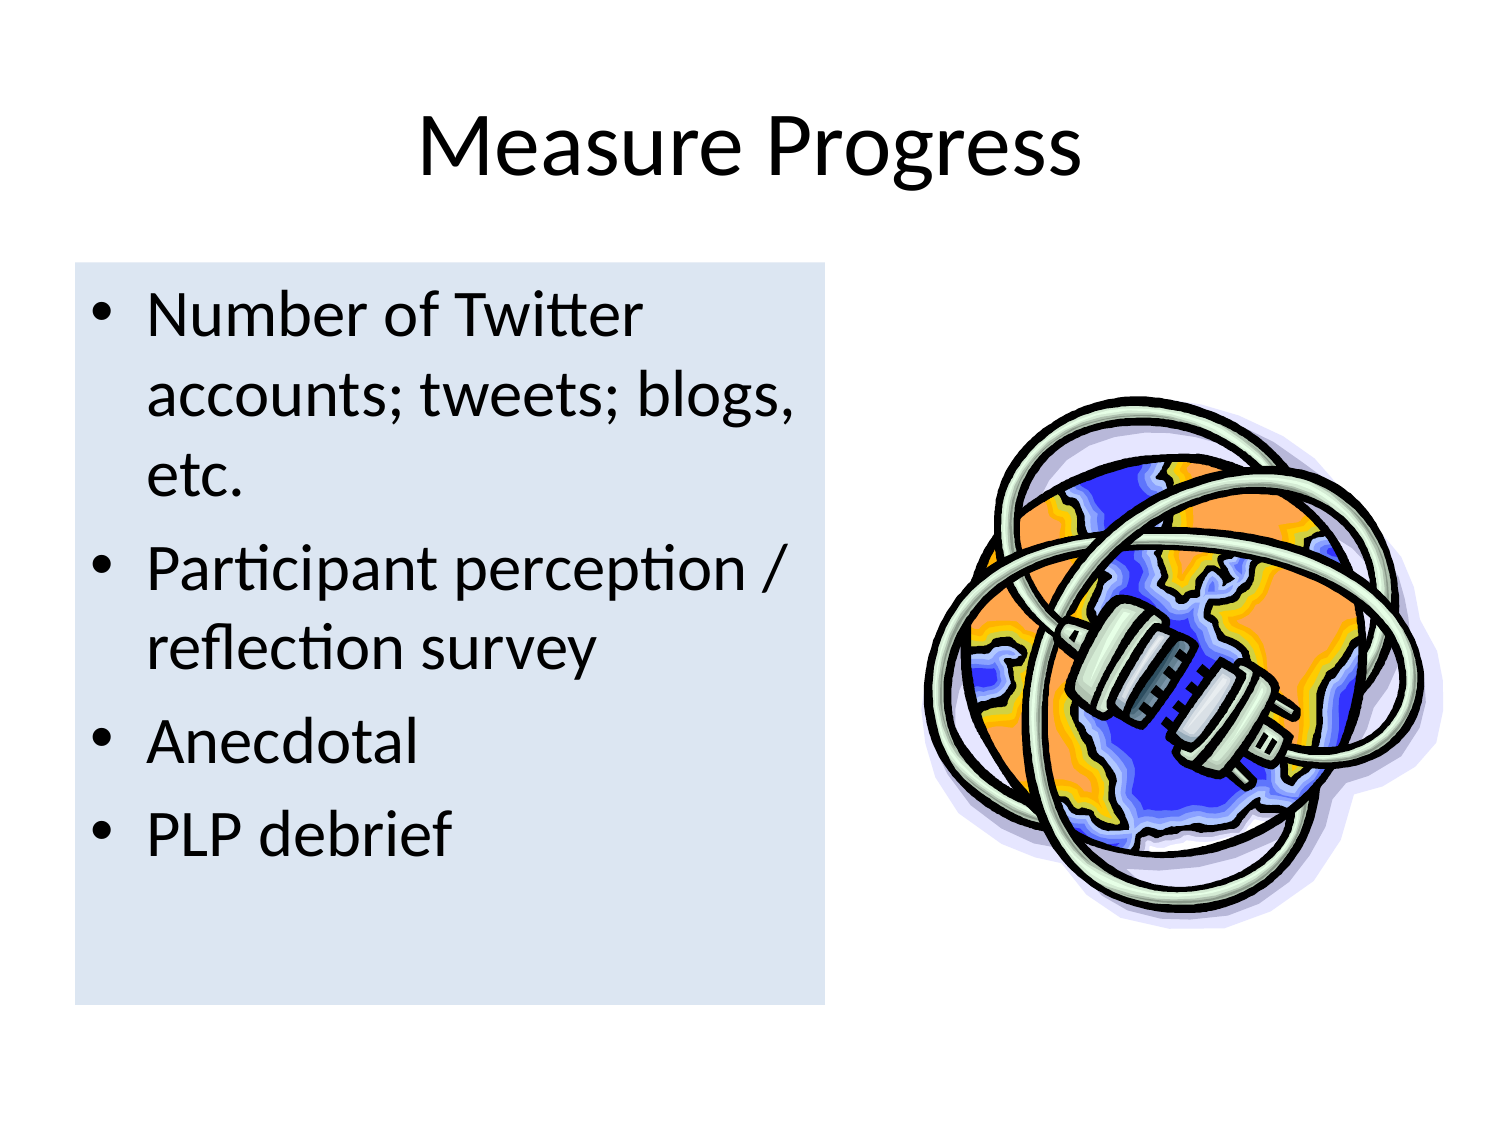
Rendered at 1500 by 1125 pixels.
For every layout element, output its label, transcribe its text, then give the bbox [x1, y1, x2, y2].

title Measure Progress [75, 45, 1425, 233]
picture [912, 387, 1453, 938]
list Number of Twitter accounts; tweets; blogs, etc. Participant perception / reflection survey Anecdotal PLP debrief [75, 262, 825, 1005]
